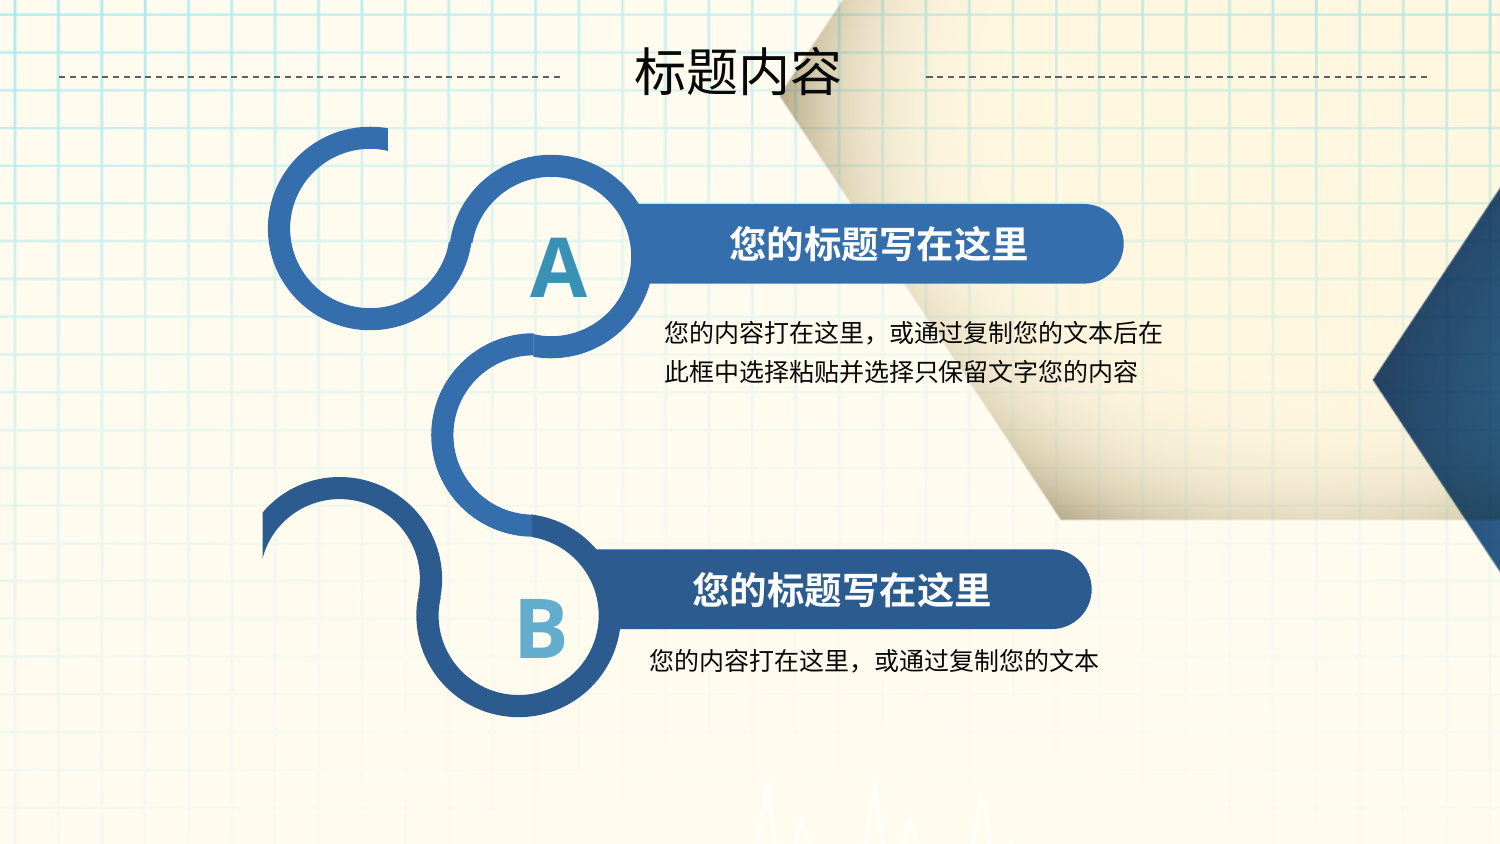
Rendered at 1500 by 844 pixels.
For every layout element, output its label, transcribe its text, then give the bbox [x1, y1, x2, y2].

text_box [431, 333, 534, 537]
text_box 您的内容打在这里，或通过复制您的文本 [634, 629, 1224, 683]
text_box 您的内容打在这里，或通过复制您的文本后在此框中选择粘贴并选择只保留文字您的内容 [649, 301, 1198, 395]
picture [0, 0, 1500, 844]
text_box [267, 126, 472, 331]
text_box B [498, 568, 573, 683]
text_box 您的标题写在这里 [593, 549, 1092, 630]
text_box 标题内容 [608, 32, 868, 110]
text_box [262, 477, 443, 603]
text_box 您的标题写在这里 [634, 203, 1124, 284]
text_box [416, 514, 620, 718]
text_box A [515, 206, 591, 322]
text_box [450, 154, 650, 359]
